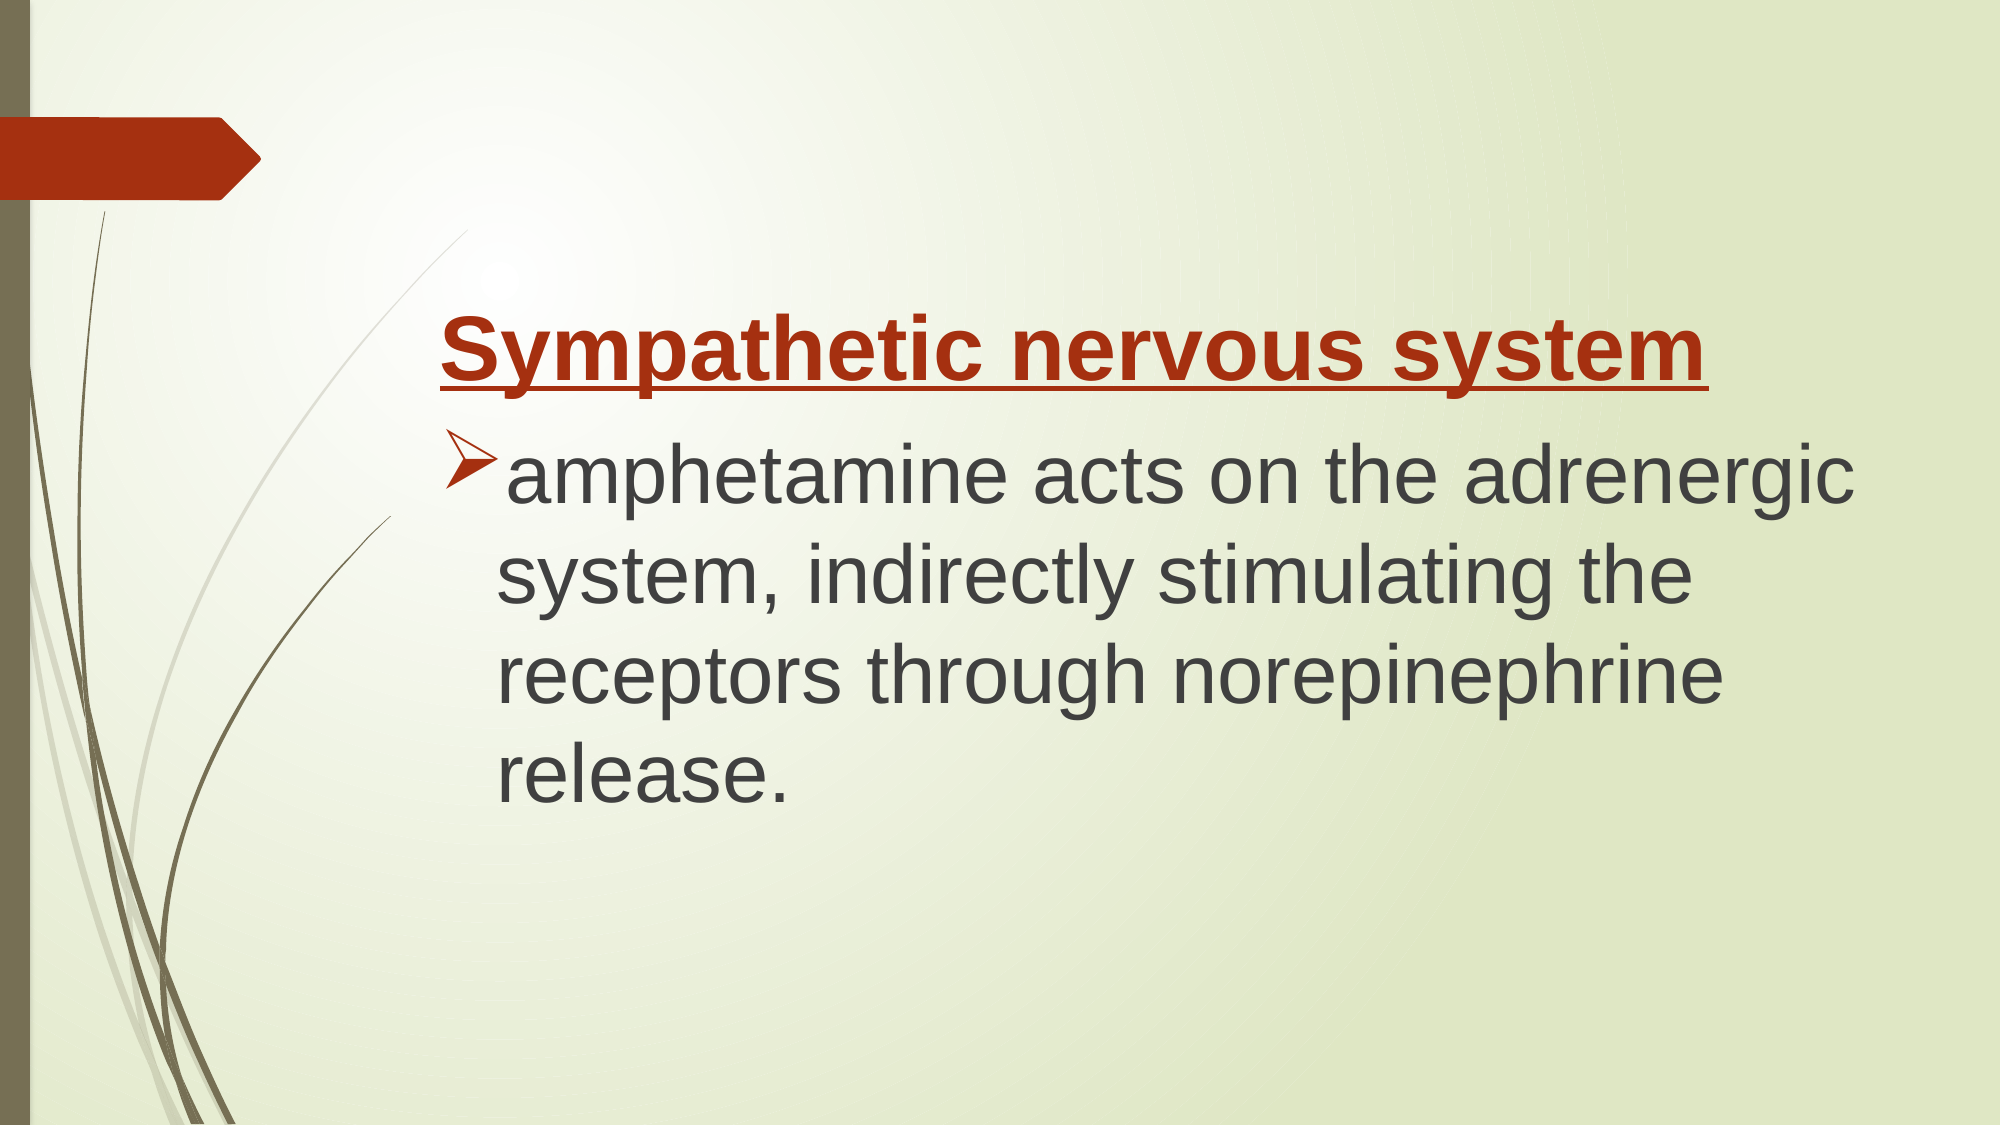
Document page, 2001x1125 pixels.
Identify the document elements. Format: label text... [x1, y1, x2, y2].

title . [425, 94, 1888, 103]
list Sympathetic nervous system amphetamine acts on the adrenergic system, indirectly stimulating the receptors through norepinephrine release. [424, 281, 1888, 970]
